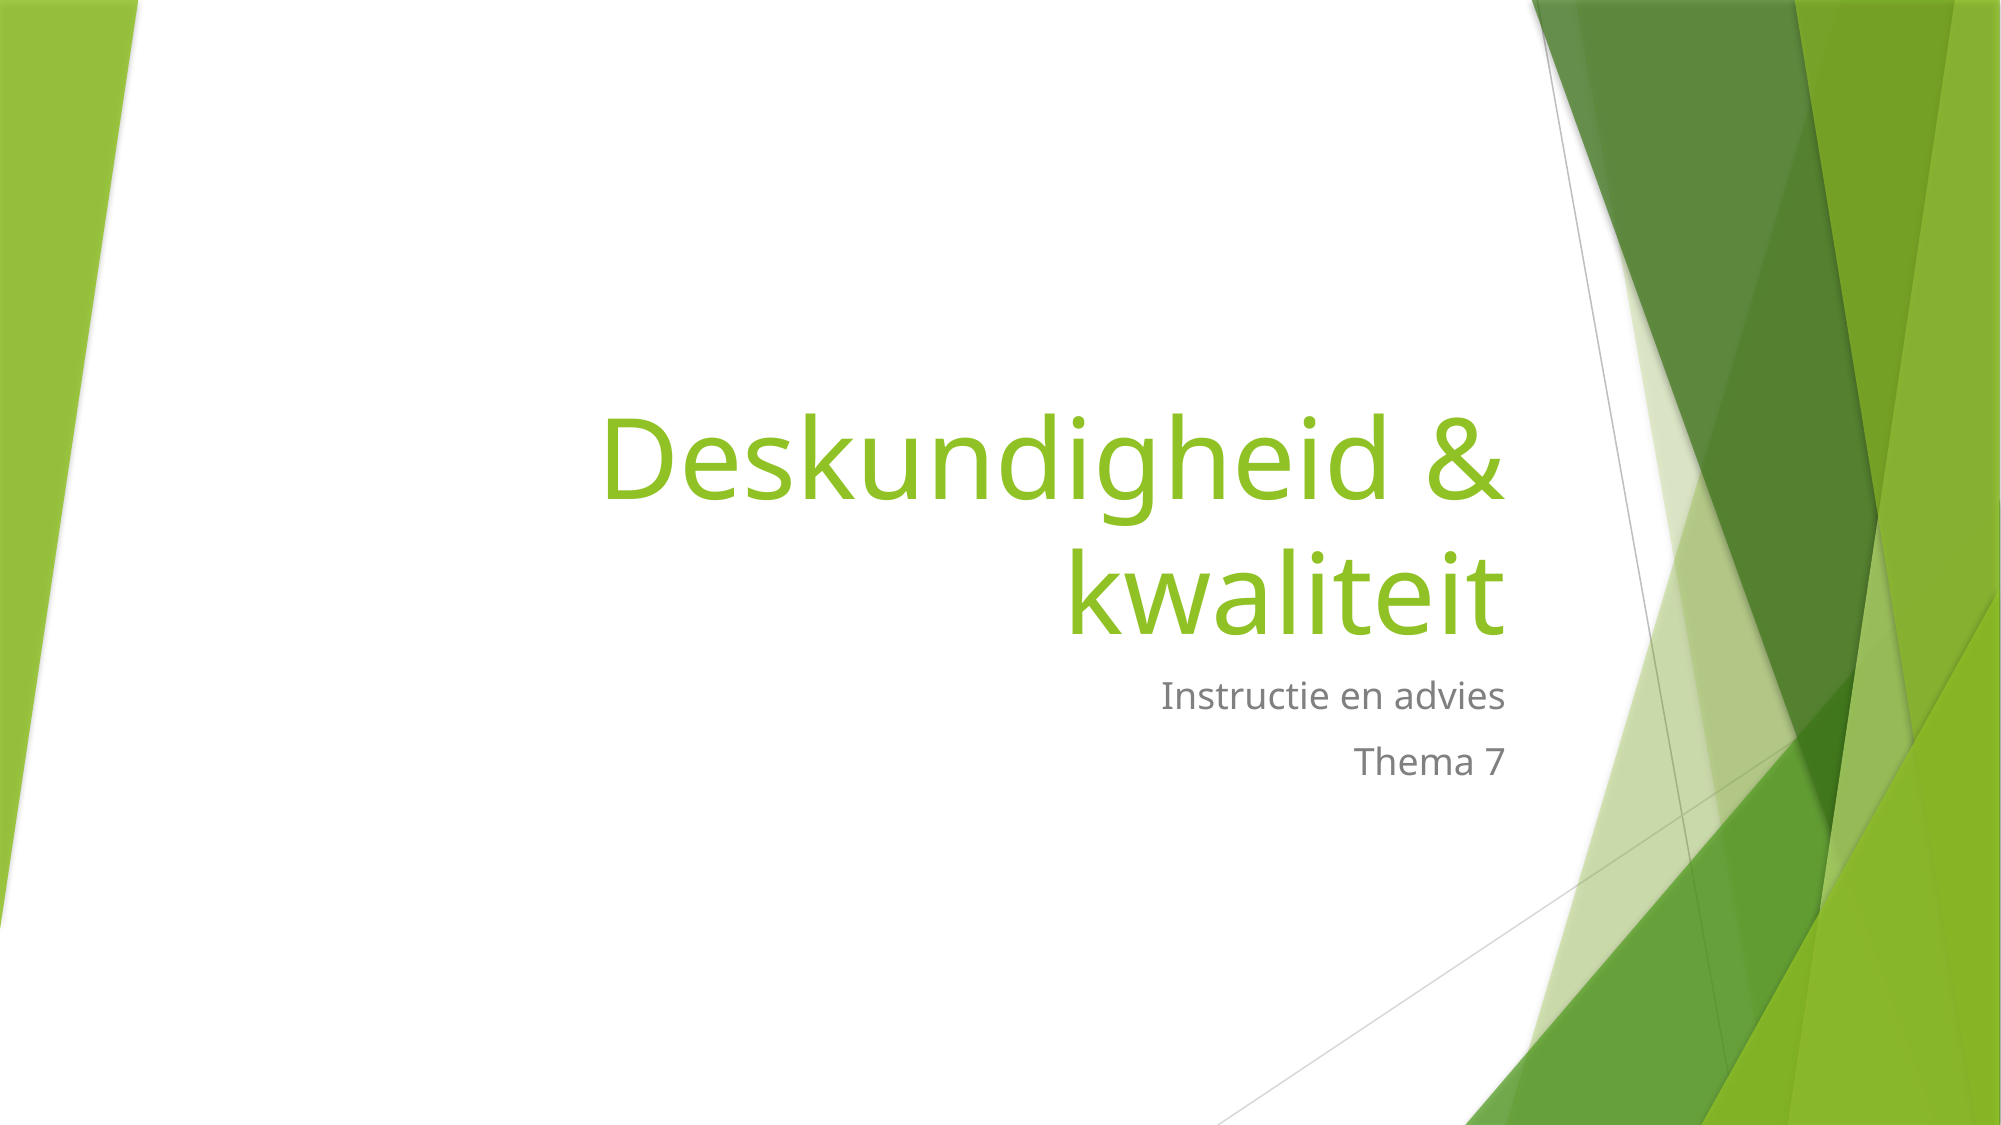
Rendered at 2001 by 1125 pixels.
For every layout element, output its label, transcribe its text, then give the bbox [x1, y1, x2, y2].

subtitle Instructie en advies Thema 7 [247, 664, 1522, 845]
title Deskundigheid & kwaliteit [247, 394, 1522, 664]
